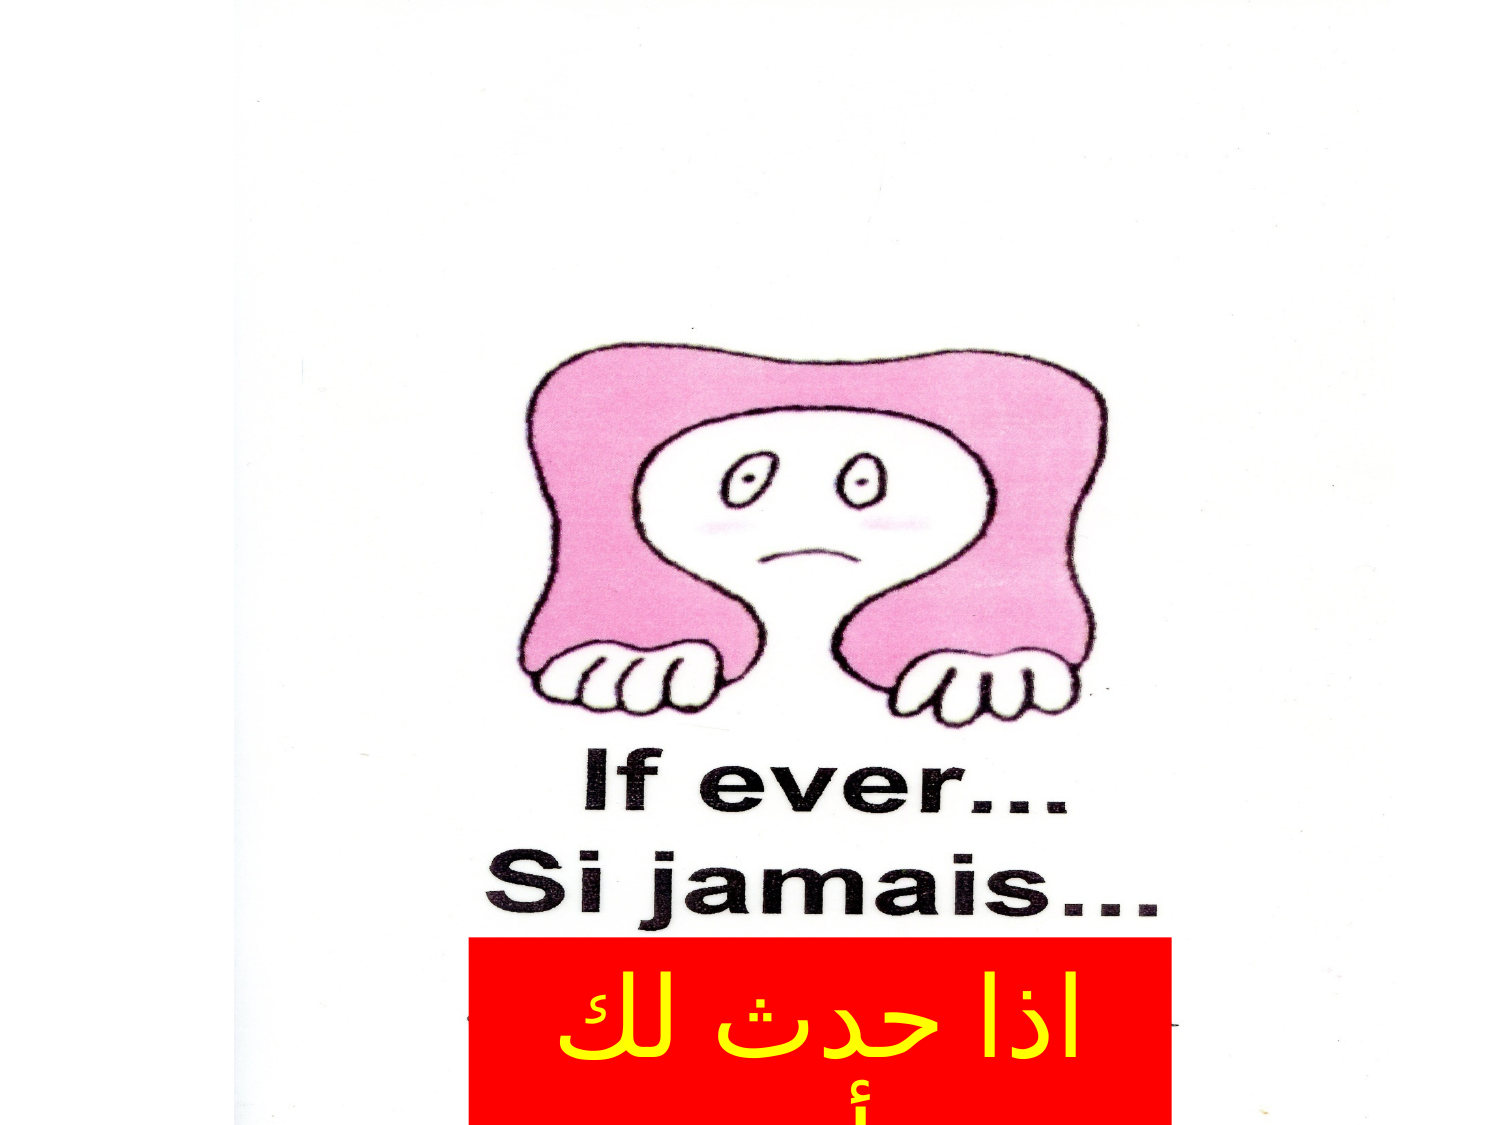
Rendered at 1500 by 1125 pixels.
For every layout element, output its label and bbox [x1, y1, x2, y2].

picture [234, 0, 1395, 1125]
